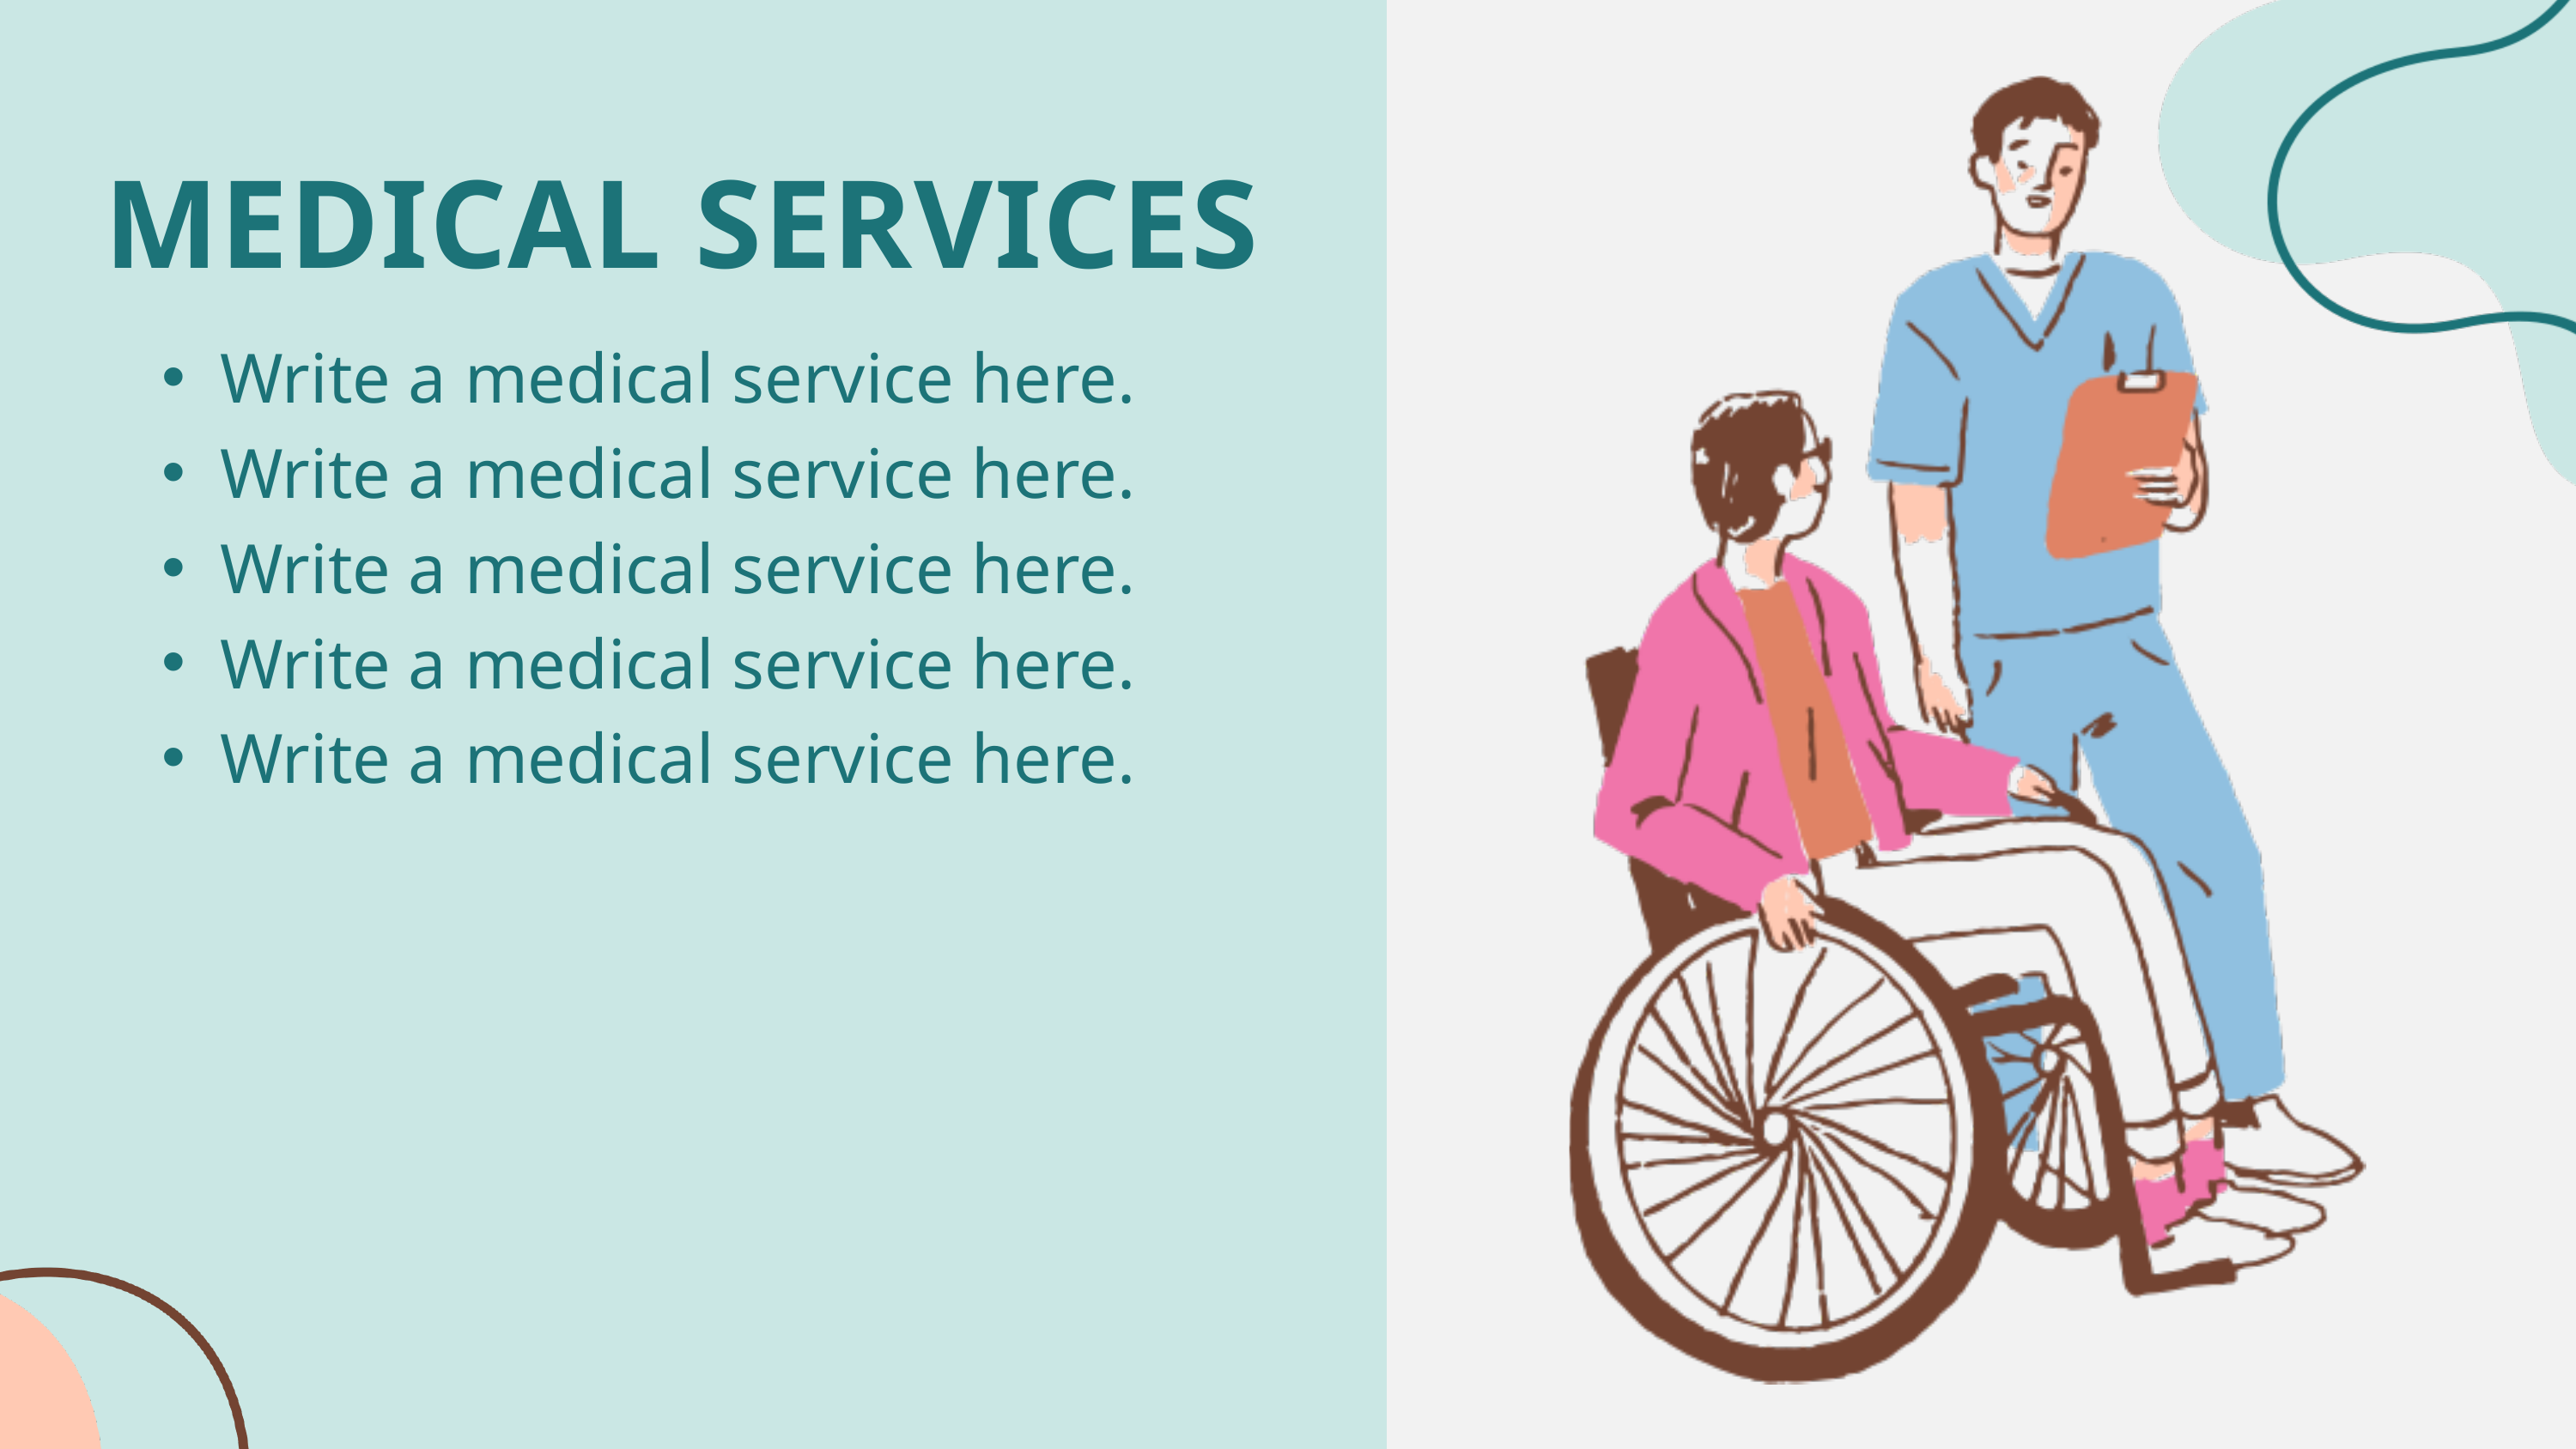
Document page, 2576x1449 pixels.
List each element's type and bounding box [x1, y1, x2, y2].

text_box [2067, 0, 2576, 547]
text_box [0, 0, 1388, 1449]
text_box [1569, 76, 2366, 1385]
